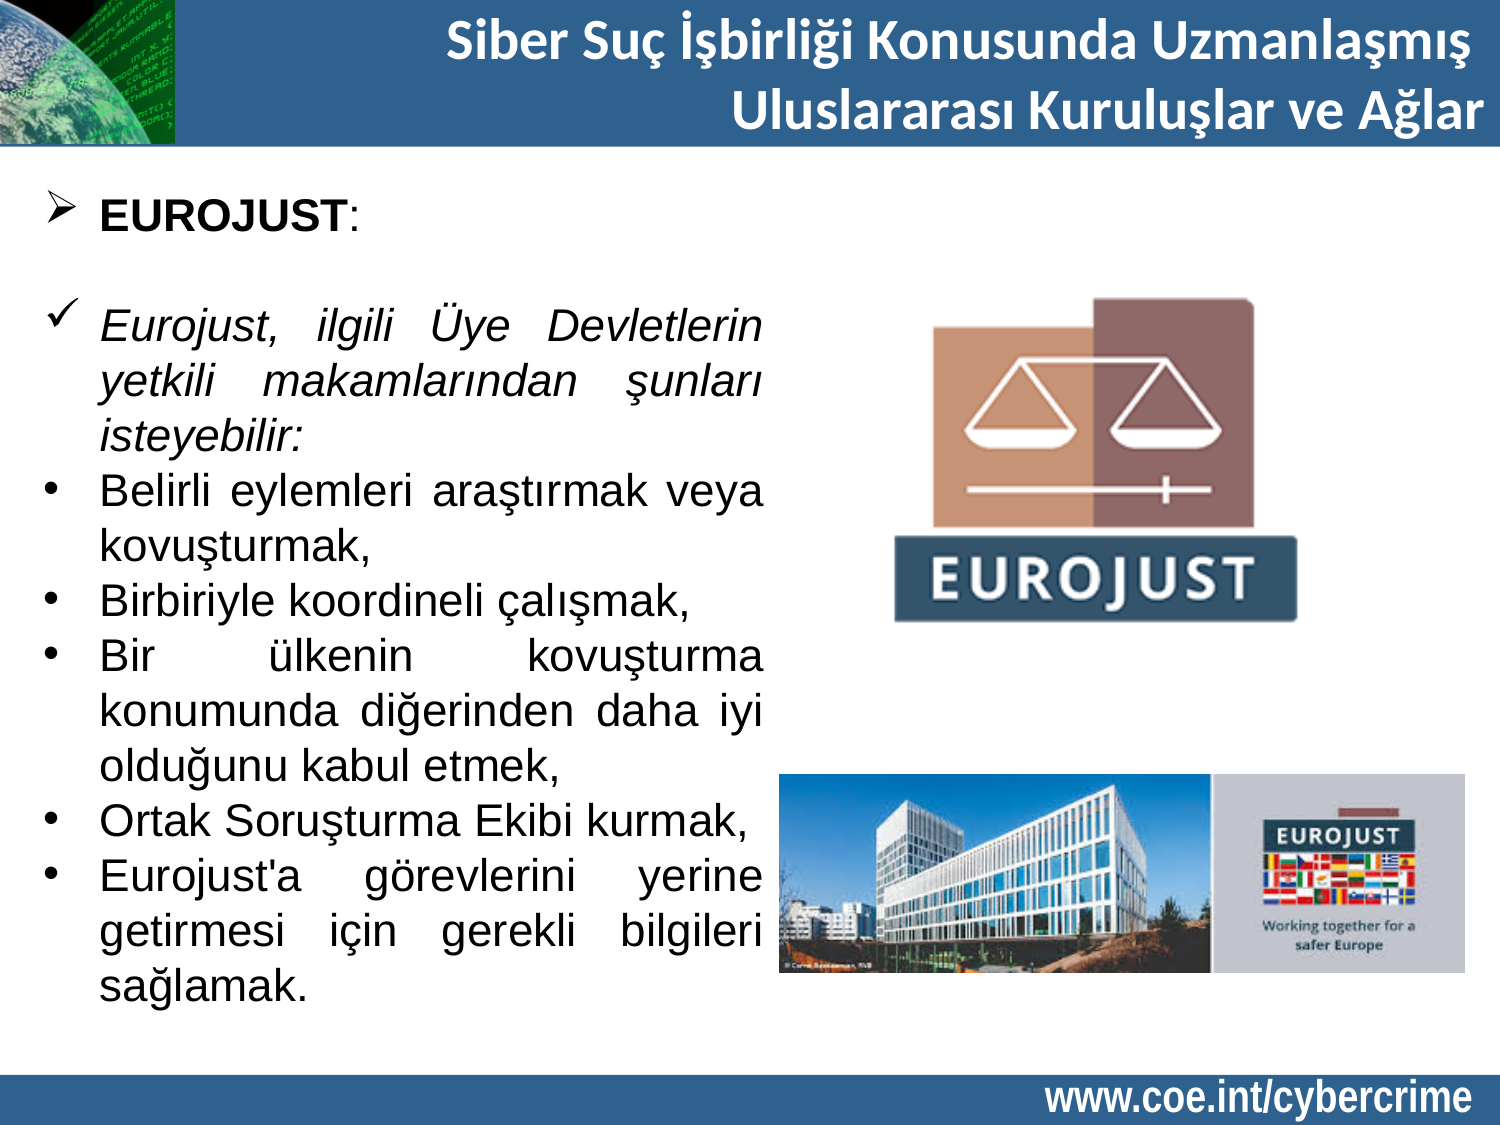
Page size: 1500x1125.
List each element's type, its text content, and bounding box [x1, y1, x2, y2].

picture [880, 280, 1313, 640]
text_box www.coe.int/cybercrime [1030, 1059, 1500, 1125]
text_box Siber Suç İşbirliği Konusunda Uzmanlaşmış Uluslararası Kuruluşlar ve Ağlar [177, 0, 1500, 149]
picture [0, 0, 175, 144]
text_box EUROJUST: Eurojust, ilgili Üye Devletlerin yetkili makamlarından şunları isteyebilir: Belirli eylemleri araştırmak veya kovuşturmak, Birbiriyle koordineli çalışmak, Bir ülkenin kovuşturma konumunda diğerinden daha iyi olduğunu kabul etmek, Ortak Soruşturma Ekibi kurmak, Eurojust'a görevlerini yerine getirmesi için gerekli bilgileri sağlamak. [28, 178, 779, 1018]
text_box [0, 1073, 1030, 1125]
picture [778, 773, 1465, 974]
